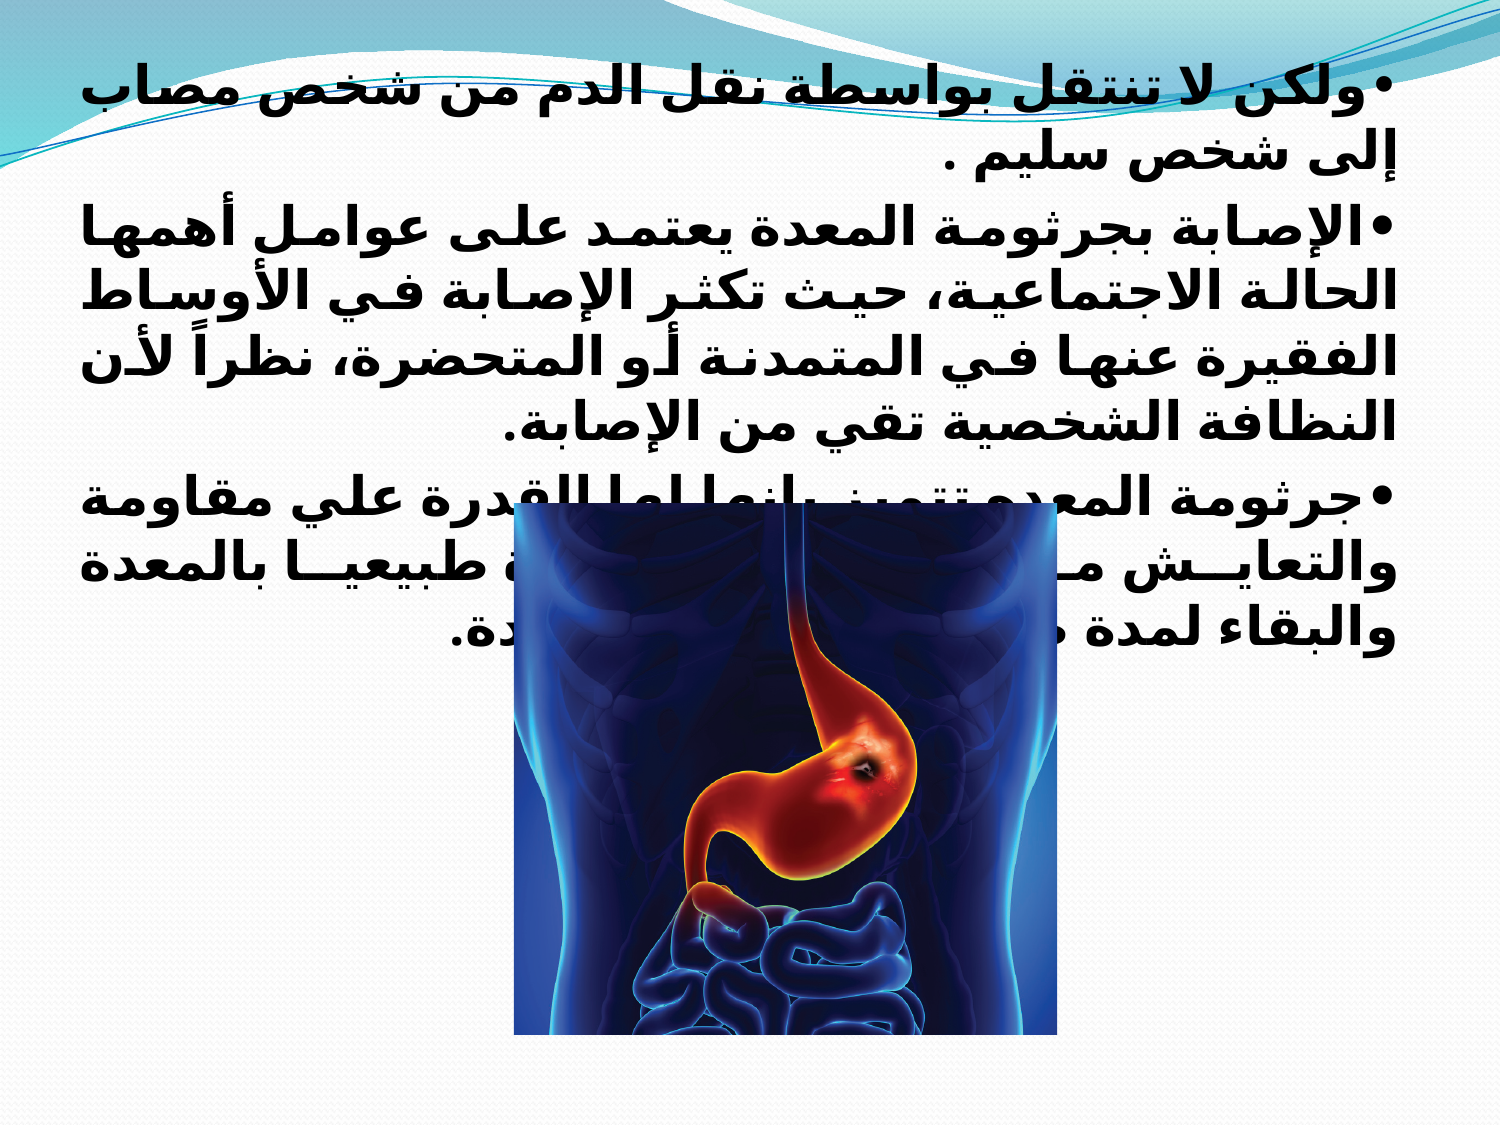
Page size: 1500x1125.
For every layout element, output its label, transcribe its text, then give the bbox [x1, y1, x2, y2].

picture [513, 503, 1058, 1036]
list •ولكن لا تنتقل بواسطة نقل الدم من شخص مصاب إلى شخص سليم . •الإصابة بجرثومة المعدة يعتمد على عوامل أهمها الحالة الاجتماعية، حيث تكثر الإصابة في الأوساط الفقيرة عنها في المتمدنة أو المتحضرة، نظراً لأن النظافة الشخصية تقي من الإصابة. •جرثومة المعده تتميز بانها لها القدرة علي مقاومة والتعايش مع الاحماض الموجودة طبيعيا بالمعدة والبقاء لمدة طويلة علي جدار المعدة. [64, 42, 1415, 1125]
